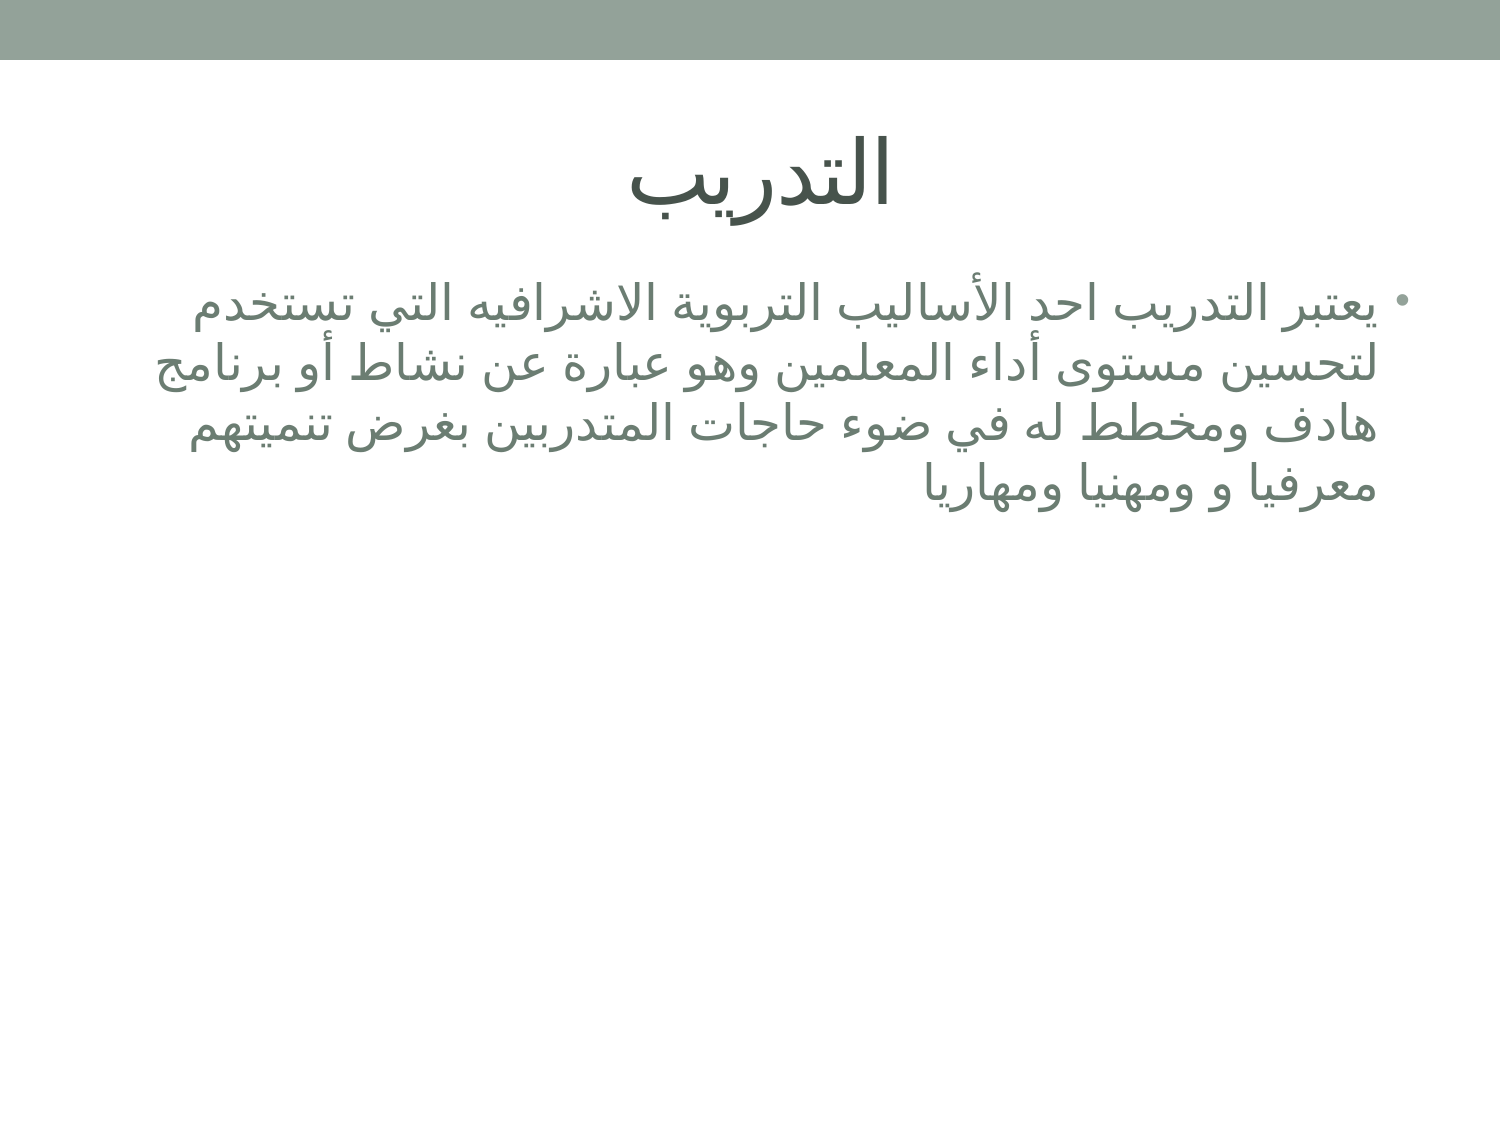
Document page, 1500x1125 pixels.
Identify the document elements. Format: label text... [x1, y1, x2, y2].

list يعتبر التدريب احد الأساليب التربوية الاشرافيه التي تستخدم لتحسين مستوى أداء المعلمين وهو عبارة عن نشاط أو برنامج هادف ومخطط له في ضوء حاجات المتدربين بغرض تنميتهم معرفيا و ومهنيا ومهاريا [75, 262, 1425, 1063]
title التدريب [75, 87, 1425, 250]
